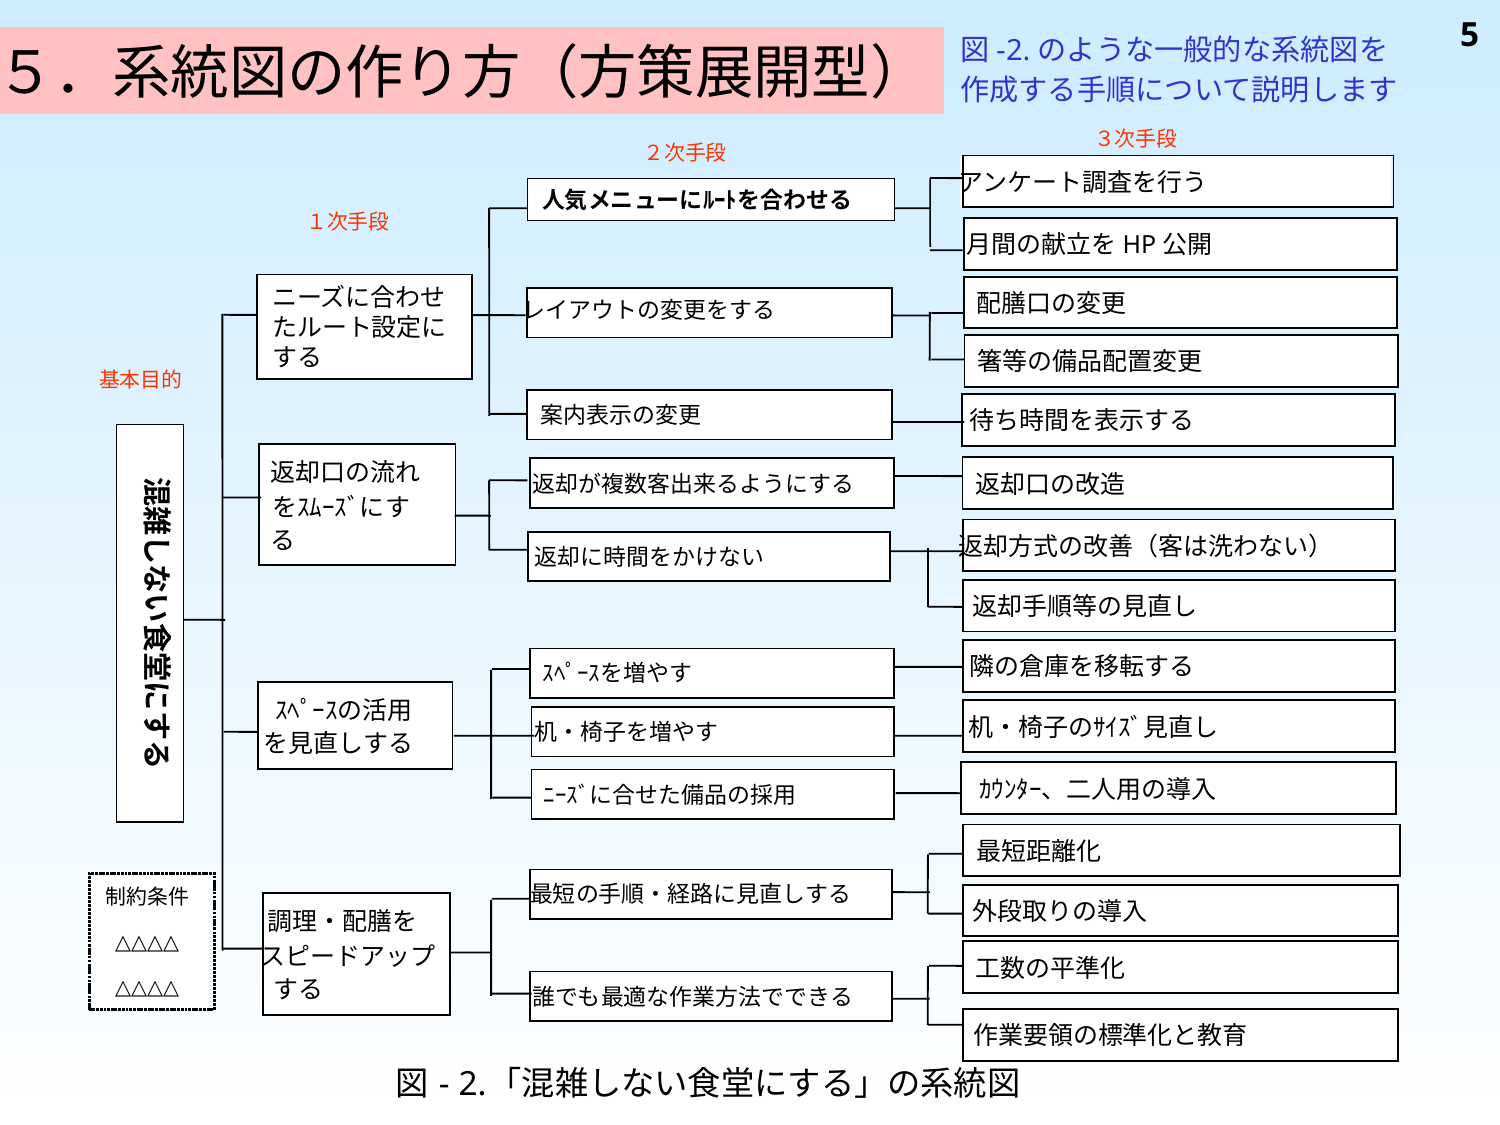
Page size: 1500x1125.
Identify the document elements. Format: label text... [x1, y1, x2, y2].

text_box ５．系統図の作り方（方策展開型） [0, 27, 943, 113]
text_box 5 [1411, 4, 1495, 61]
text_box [88, 125, 1400, 1103]
text_box 図-2.のような一般的な系統図を 作成する手順について説明します [945, 17, 1413, 119]
